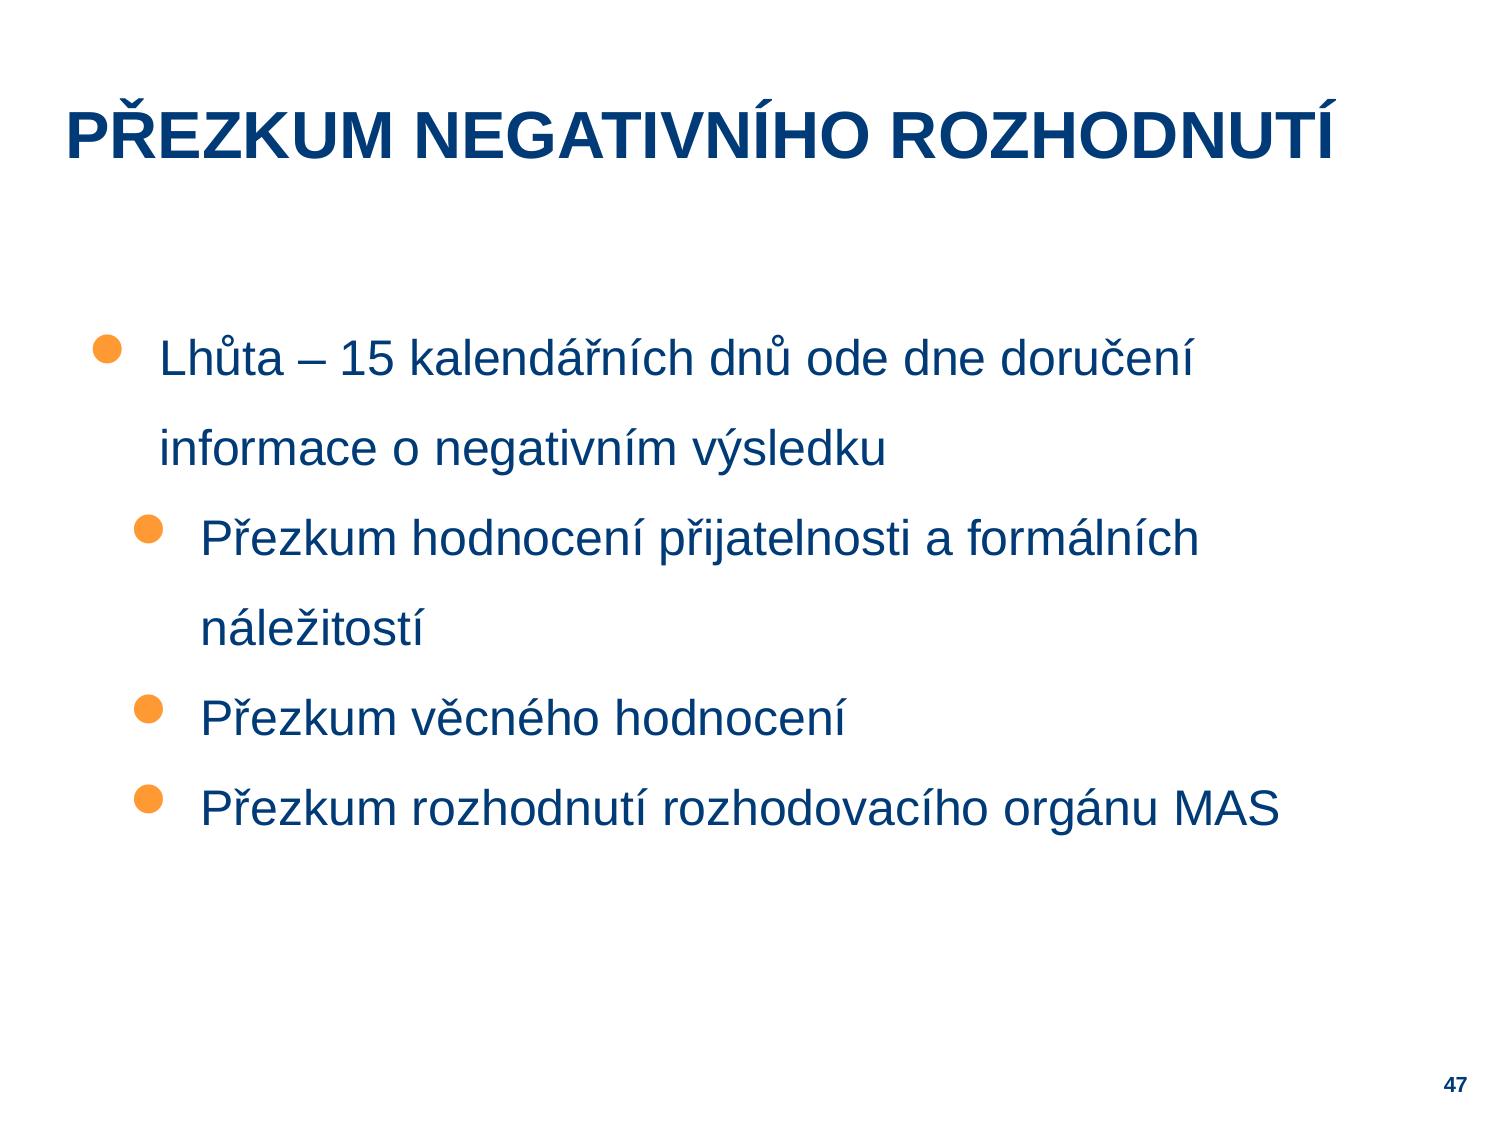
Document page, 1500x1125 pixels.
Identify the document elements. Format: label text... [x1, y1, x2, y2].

title Přezkum negativního rozhodnutí [59, 42, 1441, 220]
slide_number 47 [1417, 1068, 1495, 1099]
list Lhůta – 15 kalendářních dnů ode dne doručení informace o negativním výsledku Přezkum hodnocení přijatelnosti a formálních náležitostí Přezkum věcného hodnocení Přezkum rozhodnutí rozhodovacího orgánu MAS [88, 295, 1412, 1004]
